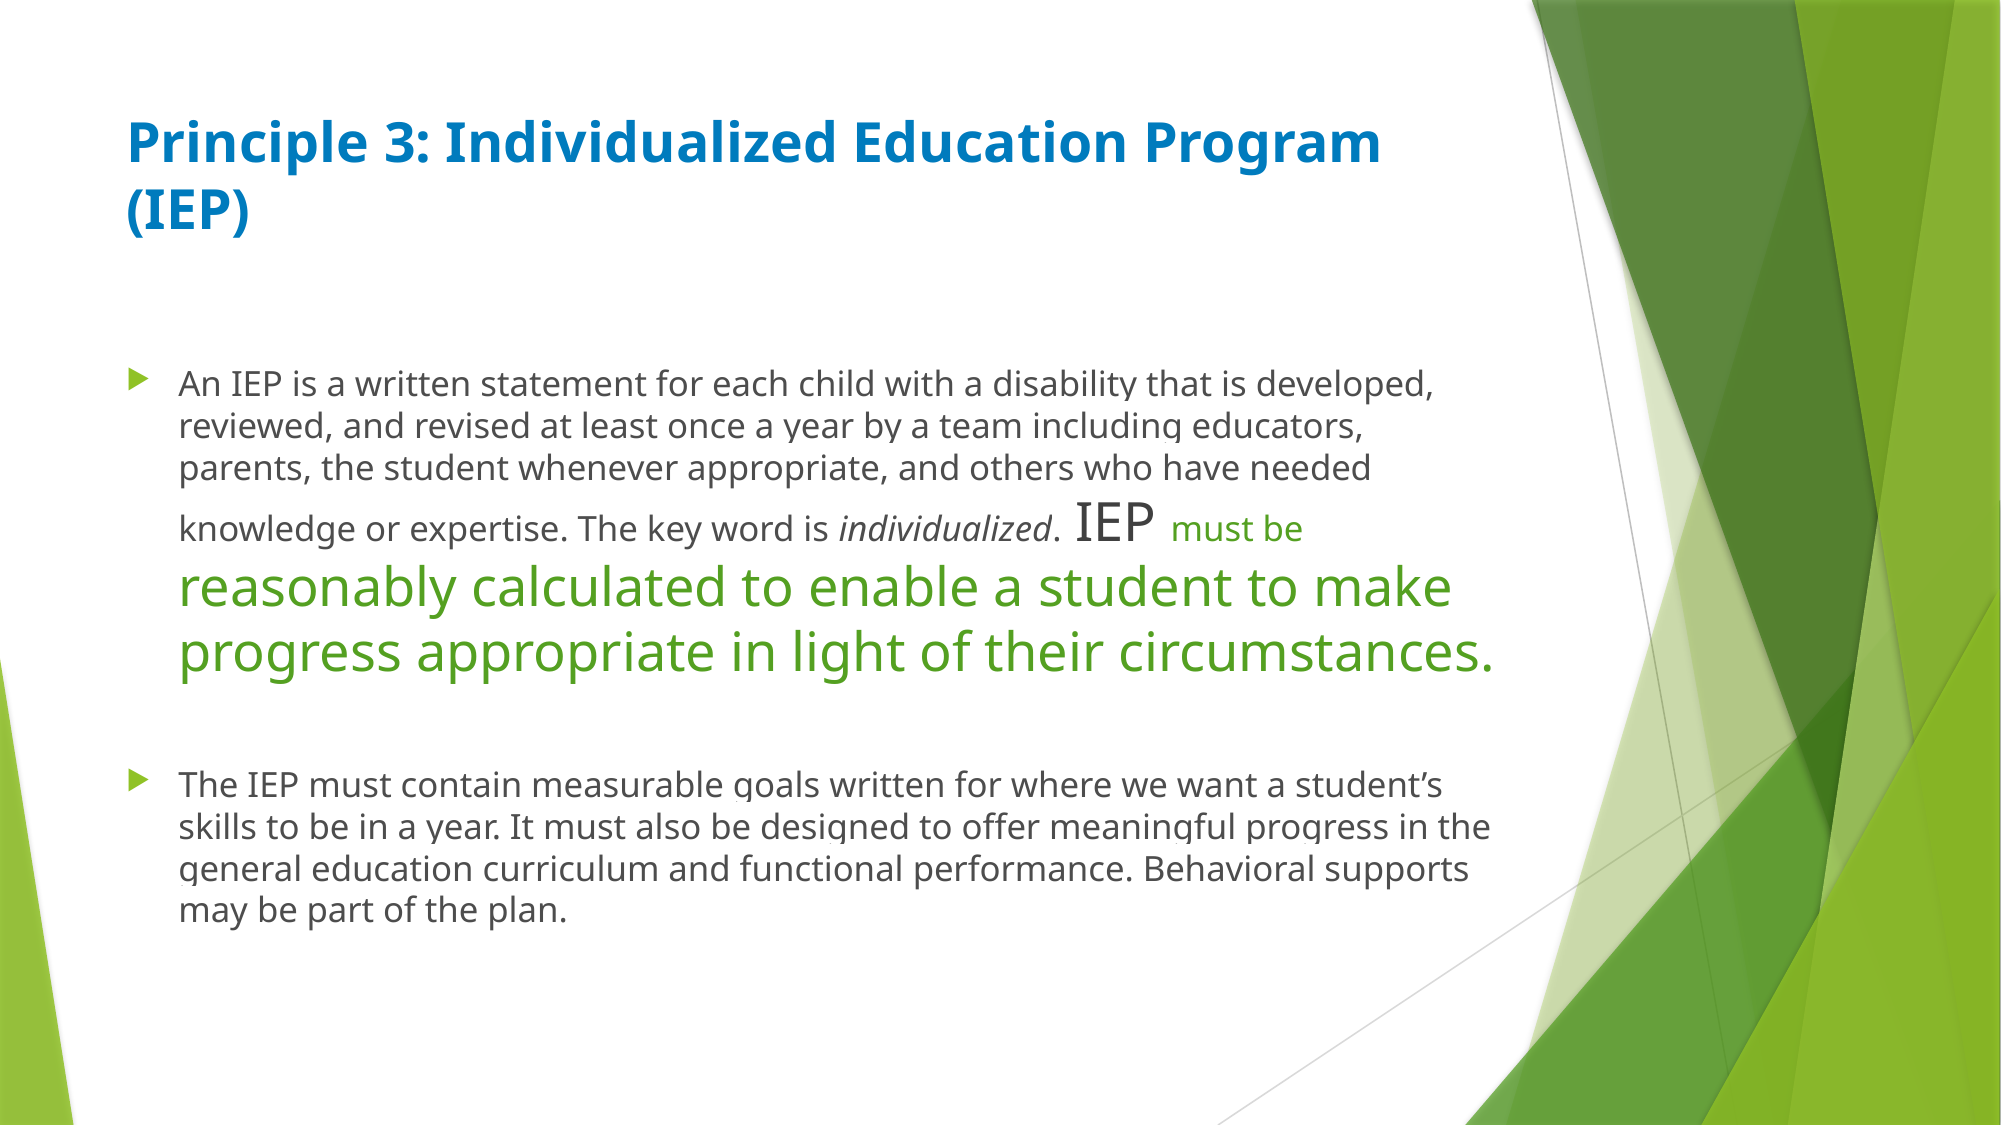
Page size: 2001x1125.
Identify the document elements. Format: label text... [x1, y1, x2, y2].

title Principle 3: Individualized Education Program (IEP) [111, 99, 1522, 317]
list An IEP is a written statement for each child with a disability that is developed, reviewed, and revised at least once a year by a team including educators, parents, the student whenever appropriate, and others who have needed knowledge or expertise. The key word is individualized. IEP must be reasonably calculated to enable a student to make progress appropriate in light of their circumstances. The IEP must contain measurable goals written for where we want a student’s skills to be in a year. It must also be designed to offer meaningful progress in the general education curriculum and functional performance. Behavioral supports may be part of the plan. [111, 354, 1522, 992]
